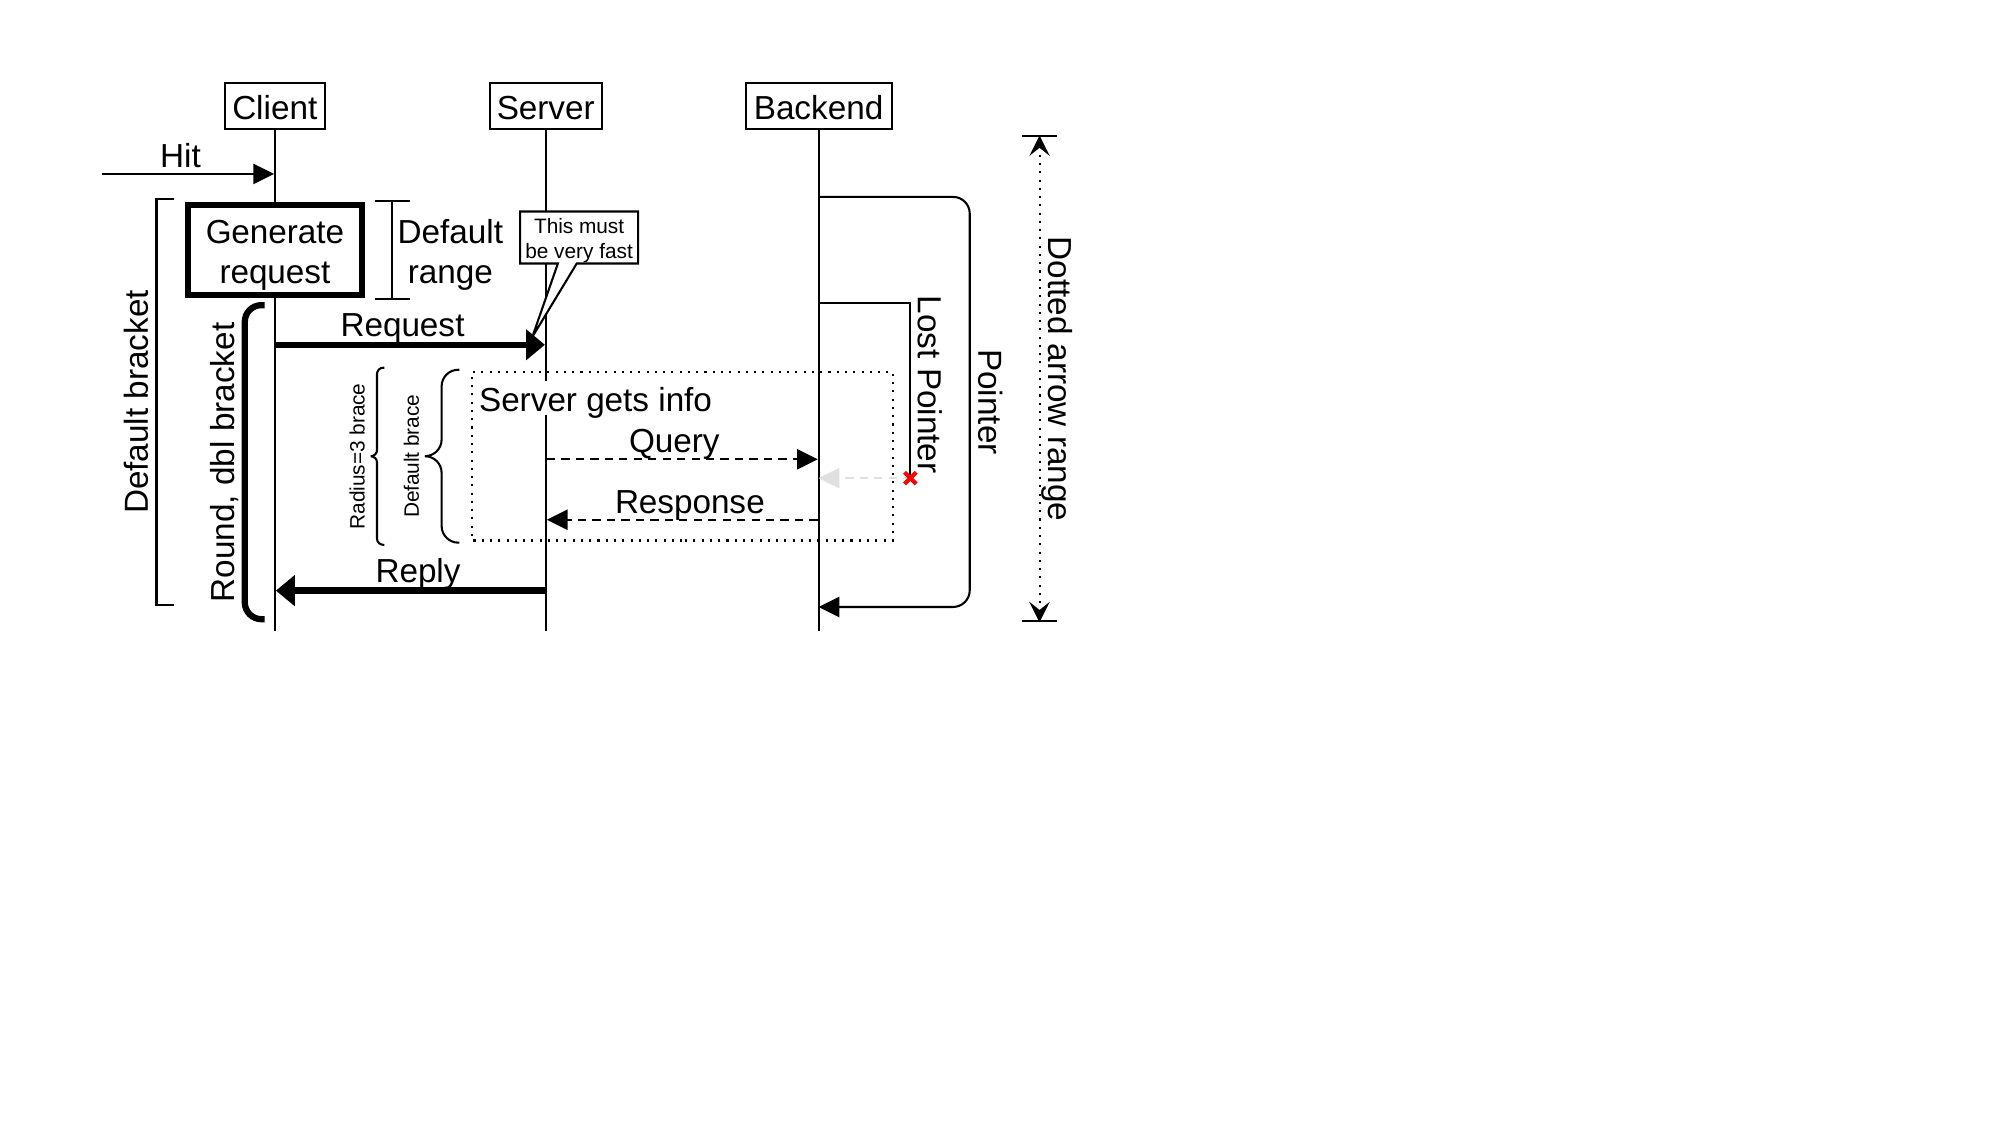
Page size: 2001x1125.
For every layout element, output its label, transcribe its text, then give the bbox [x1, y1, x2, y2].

text_box [547, 520, 818, 541]
text_box Radius=3 brace [343, 380, 369, 532]
text_box Server gets info [479, 379, 717, 417]
text_box Response [612, 481, 768, 519]
text_box [156, 198, 175, 605]
text_box Request [338, 304, 467, 342]
text_box This must be very fast [546, 211, 639, 264]
text_box Dotted arrow range [1042, 234, 1081, 524]
text_box [370, 367, 385, 456]
text_box [425, 369, 460, 456]
text_box This must be very fast [520, 211, 545, 264]
text_box [74, 74, 1125, 632]
text_box Reply [373, 549, 463, 587]
text_box Round, dbl bracket [202, 320, 240, 605]
text_box Query [626, 420, 722, 459]
text_box [244, 304, 265, 620]
text_box Client [224, 83, 325, 130]
text_box Backend [745, 83, 892, 130]
text_box Generate request [187, 205, 363, 295]
text_box Server [489, 83, 603, 130]
text_box [547, 371, 818, 459]
text_box [819, 196, 971, 618]
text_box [904, 472, 917, 484]
text_box Pointer [972, 347, 1011, 457]
text_box [424, 455, 460, 544]
text_box [547, 460, 818, 519]
text_box Default range [395, 214, 506, 286]
text_box Hit [158, 135, 204, 173]
text_box [370, 455, 385, 546]
text_box [531, 298, 545, 338]
text_box [471, 371, 545, 541]
text_box Default brace [397, 392, 423, 521]
text_box Default bracket [115, 287, 154, 517]
text_box [546, 264, 639, 316]
